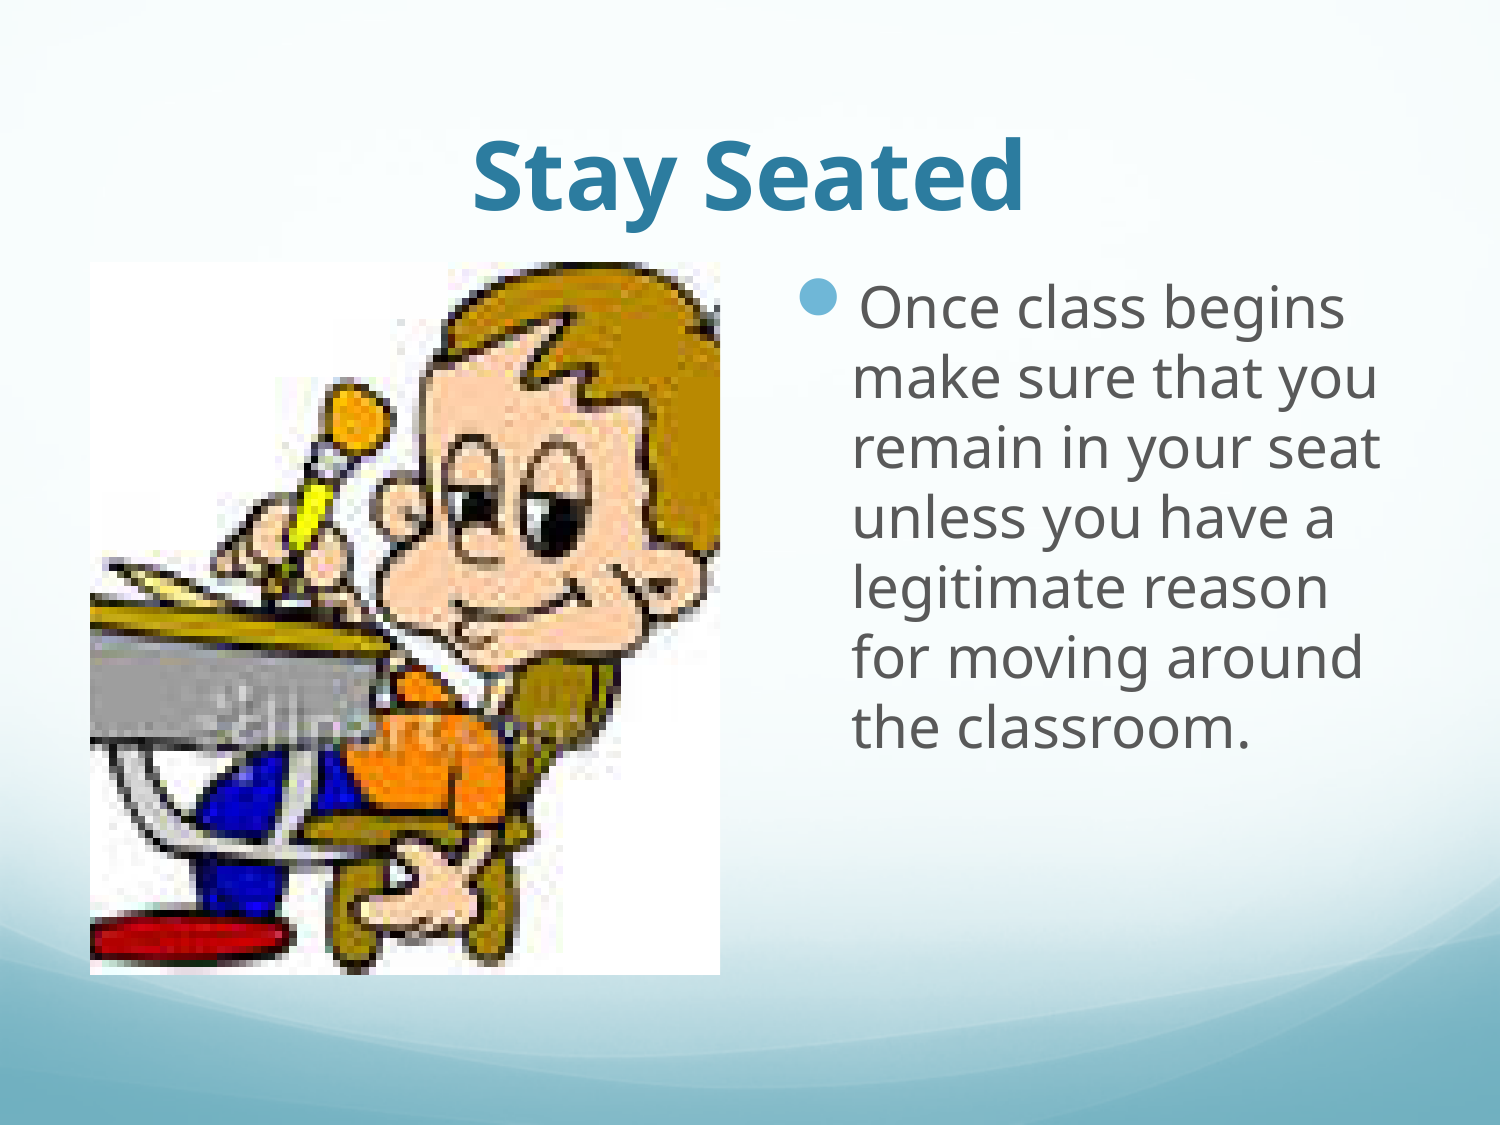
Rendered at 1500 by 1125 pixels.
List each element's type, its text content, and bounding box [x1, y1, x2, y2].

list Once class begins make sure that you remain in your seat unless you have a legitimate reason for moving around the classroom. [779, 262, 1410, 975]
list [89, 261, 721, 976]
title Stay Seated [90, 17, 1410, 237]
